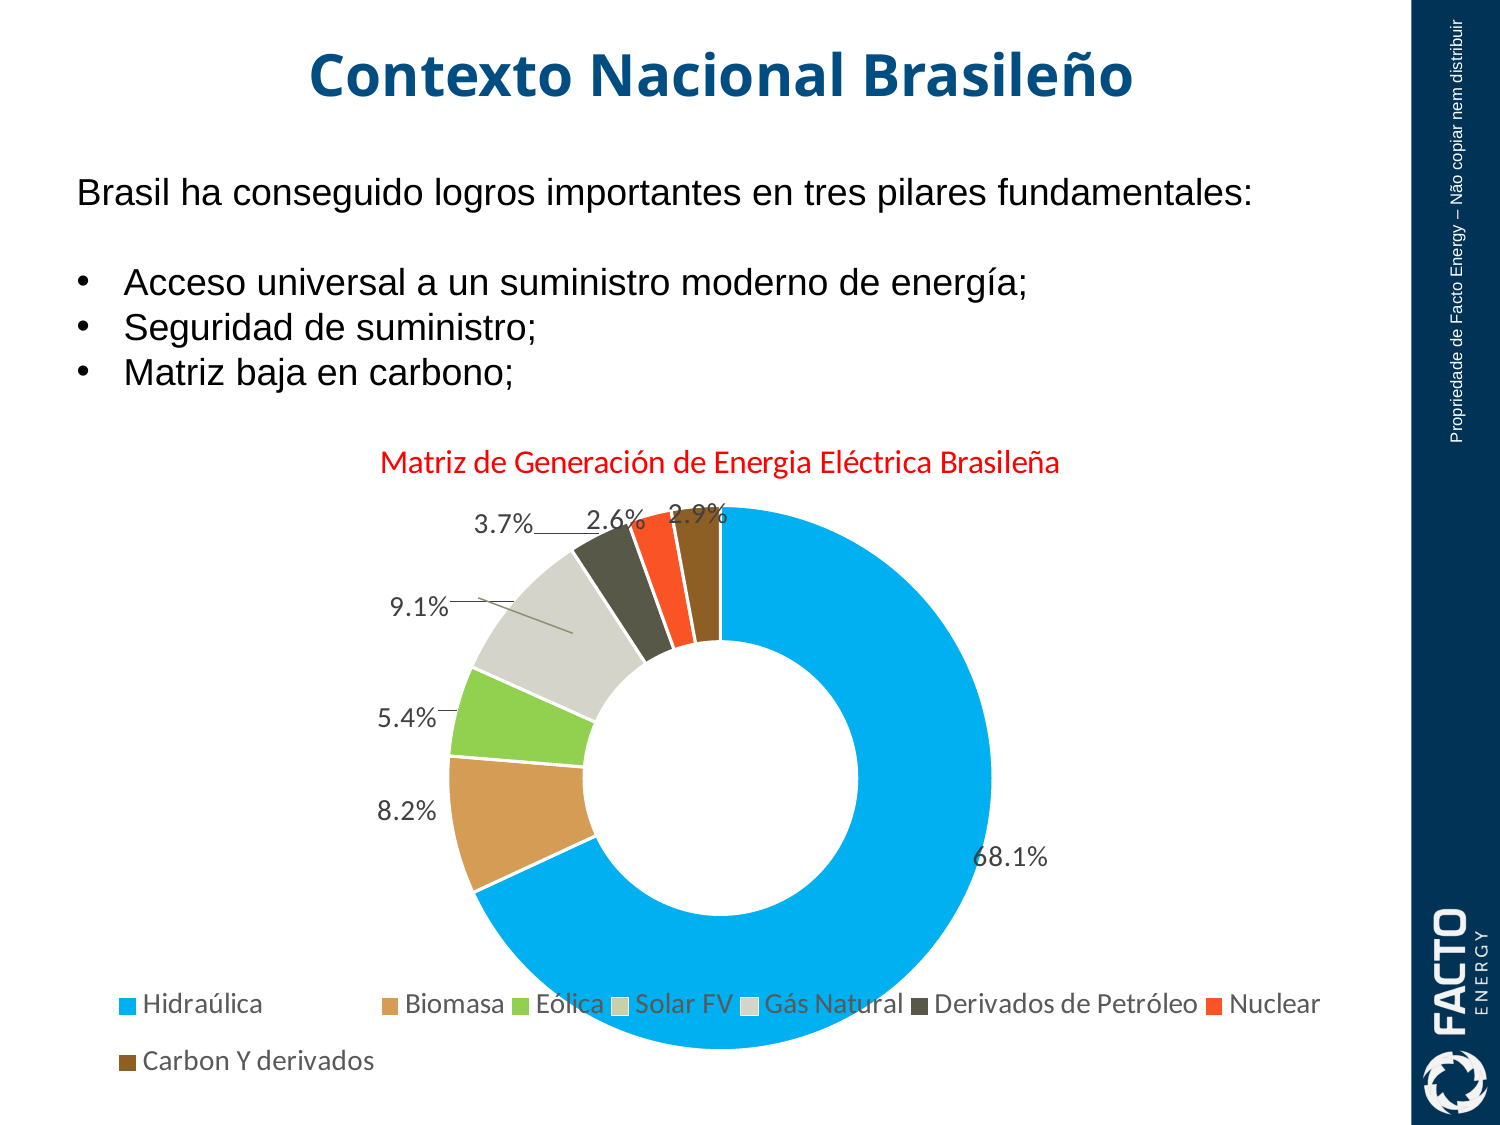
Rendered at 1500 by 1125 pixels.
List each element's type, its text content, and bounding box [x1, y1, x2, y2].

text_box Brasil ha conseguido logros importantes en tres pilares fundamentales: Acceso universal a un suministro moderno de energía; Seguridad de suministro; Matriz baja en carbono; [61, 160, 1359, 446]
text_box Contexto Nacional Brasileño [55, 30, 1388, 116]
picture [1349, 906, 1500, 1118]
text_box [1411, 1055, 1500, 1125]
text_box Propriedade de Facto Energy – Não copiar nem distribuir [1437, 4, 1473, 458]
text_box [1411, 0, 1500, 974]
chart [111, 416, 1329, 1118]
